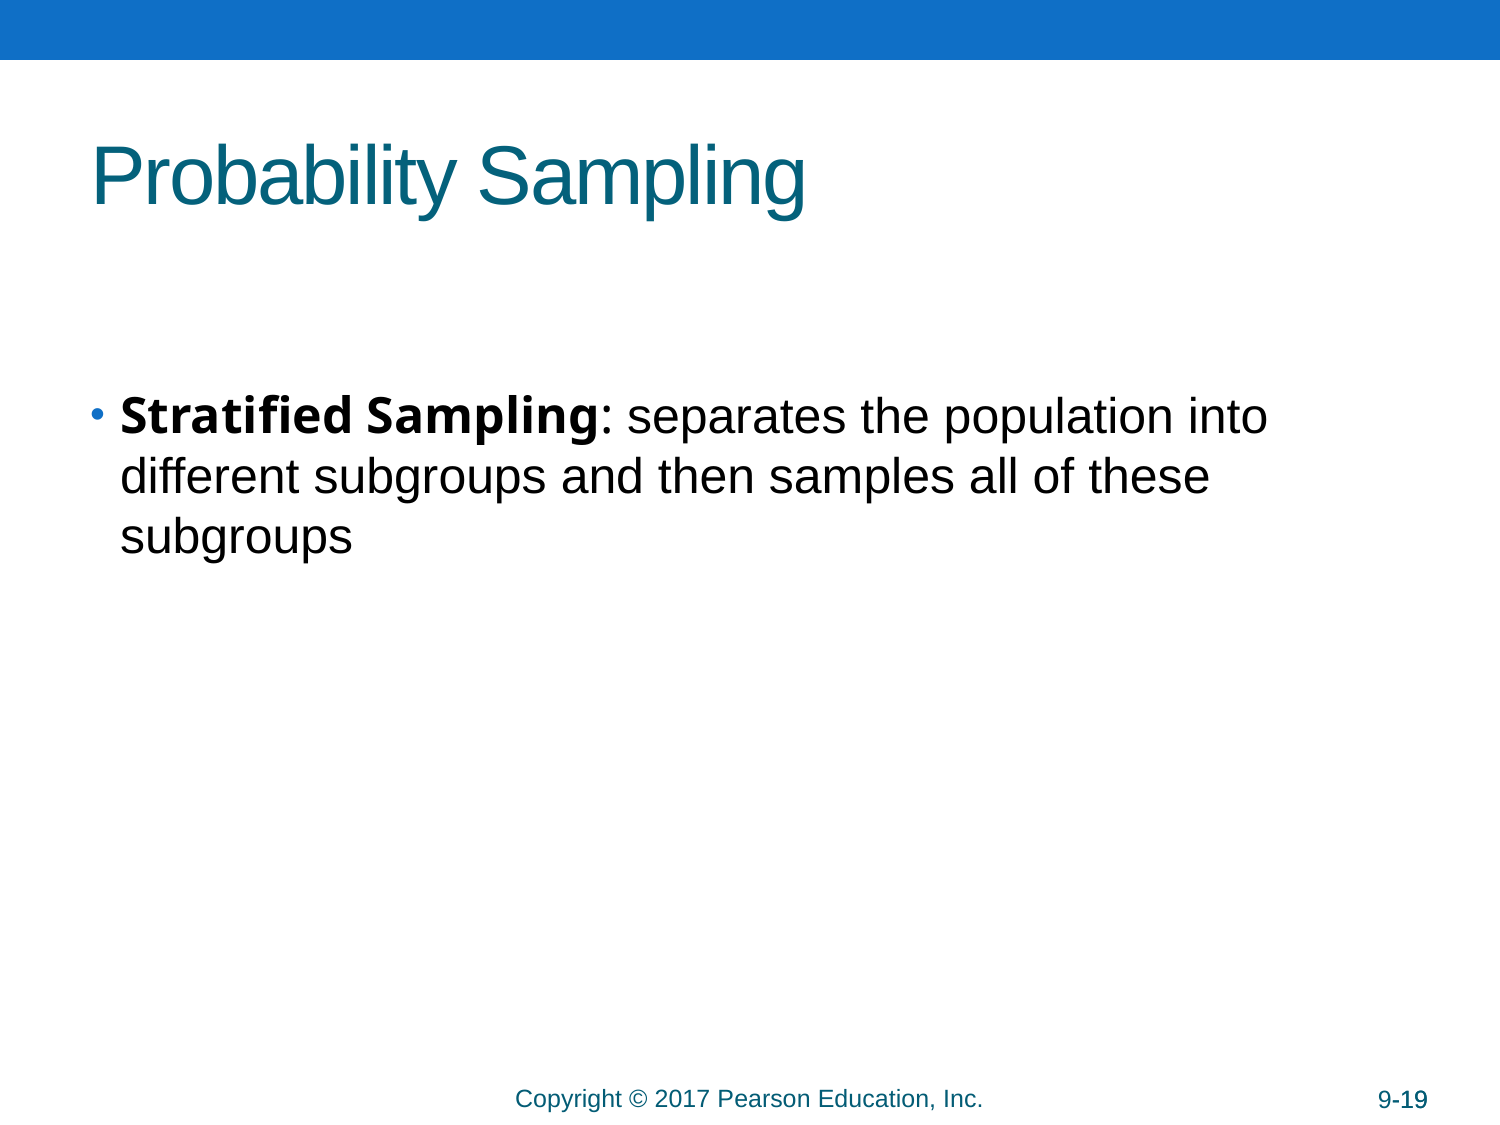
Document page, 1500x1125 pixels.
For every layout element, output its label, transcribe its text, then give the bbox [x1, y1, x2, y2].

list Stratified Sampling: separates the population into different subgroups and then samples all of these subgroups [75, 376, 1425, 1125]
title Probability Sampling [75, 90, 1425, 253]
